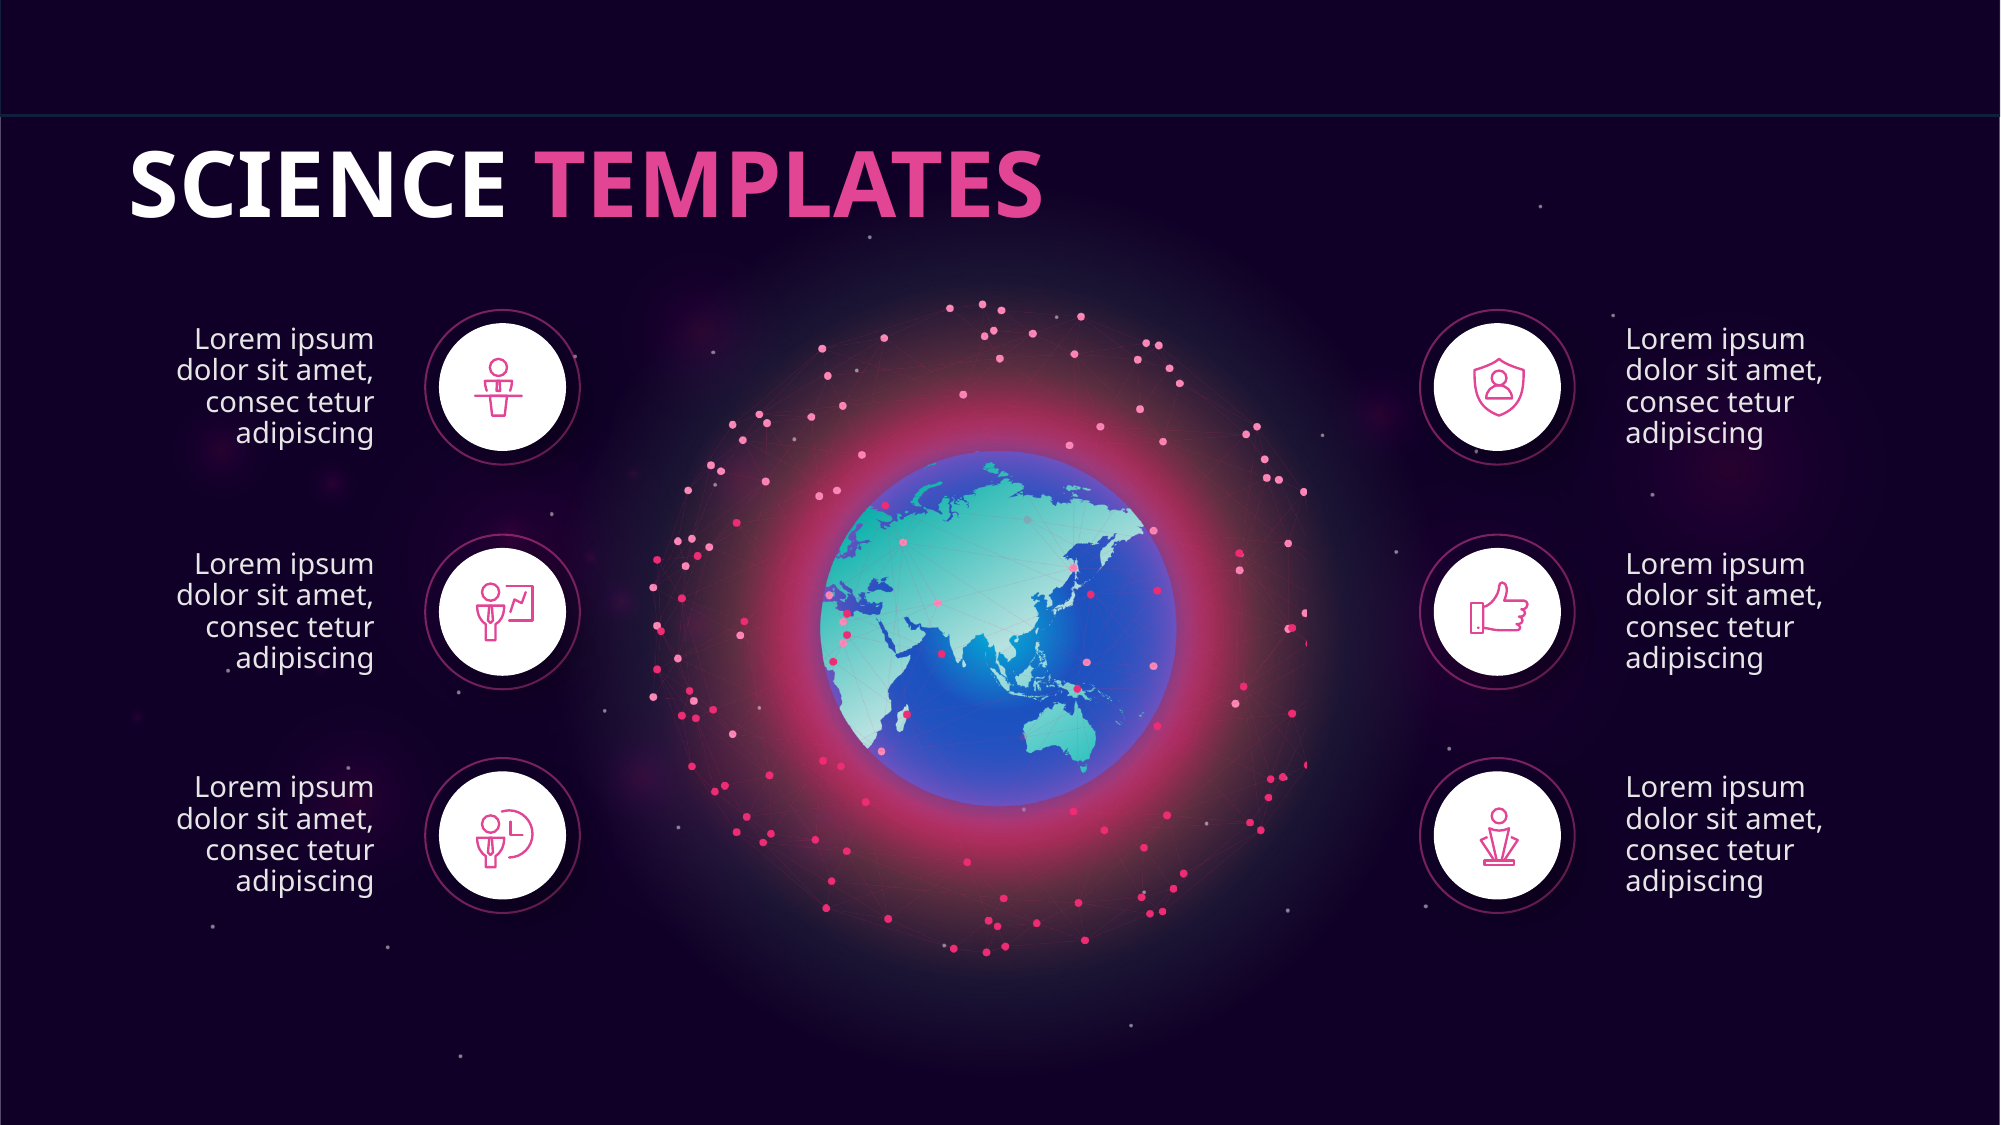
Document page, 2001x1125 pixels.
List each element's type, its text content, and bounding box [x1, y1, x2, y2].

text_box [477, 583, 533, 641]
title SCIENCE TEMPLATES [114, 115, 1441, 260]
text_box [1480, 808, 1518, 866]
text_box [477, 810, 533, 868]
list Lorem ipsum dolor sit amet, consec tetur adipiscing [1610, 779, 1863, 892]
list Lorem ipsum dolor sit amet, consec tetur adipiscing [1610, 331, 1863, 443]
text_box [1474, 358, 1524, 416]
list Lorem ipsum dolor sit amet, consec tetur adipiscing [1610, 556, 1863, 668]
picture [0, 117, 2000, 1125]
list Lorem ipsum dolor sit amet, consec tetur adipiscing [137, 556, 390, 668]
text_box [474, 358, 522, 416]
list Lorem ipsum dolor sit amet, consec tetur adipiscing [137, 779, 390, 892]
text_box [1470, 580, 1528, 633]
list Lorem ipsum dolor sit amet, consec tetur adipiscing [137, 331, 390, 443]
